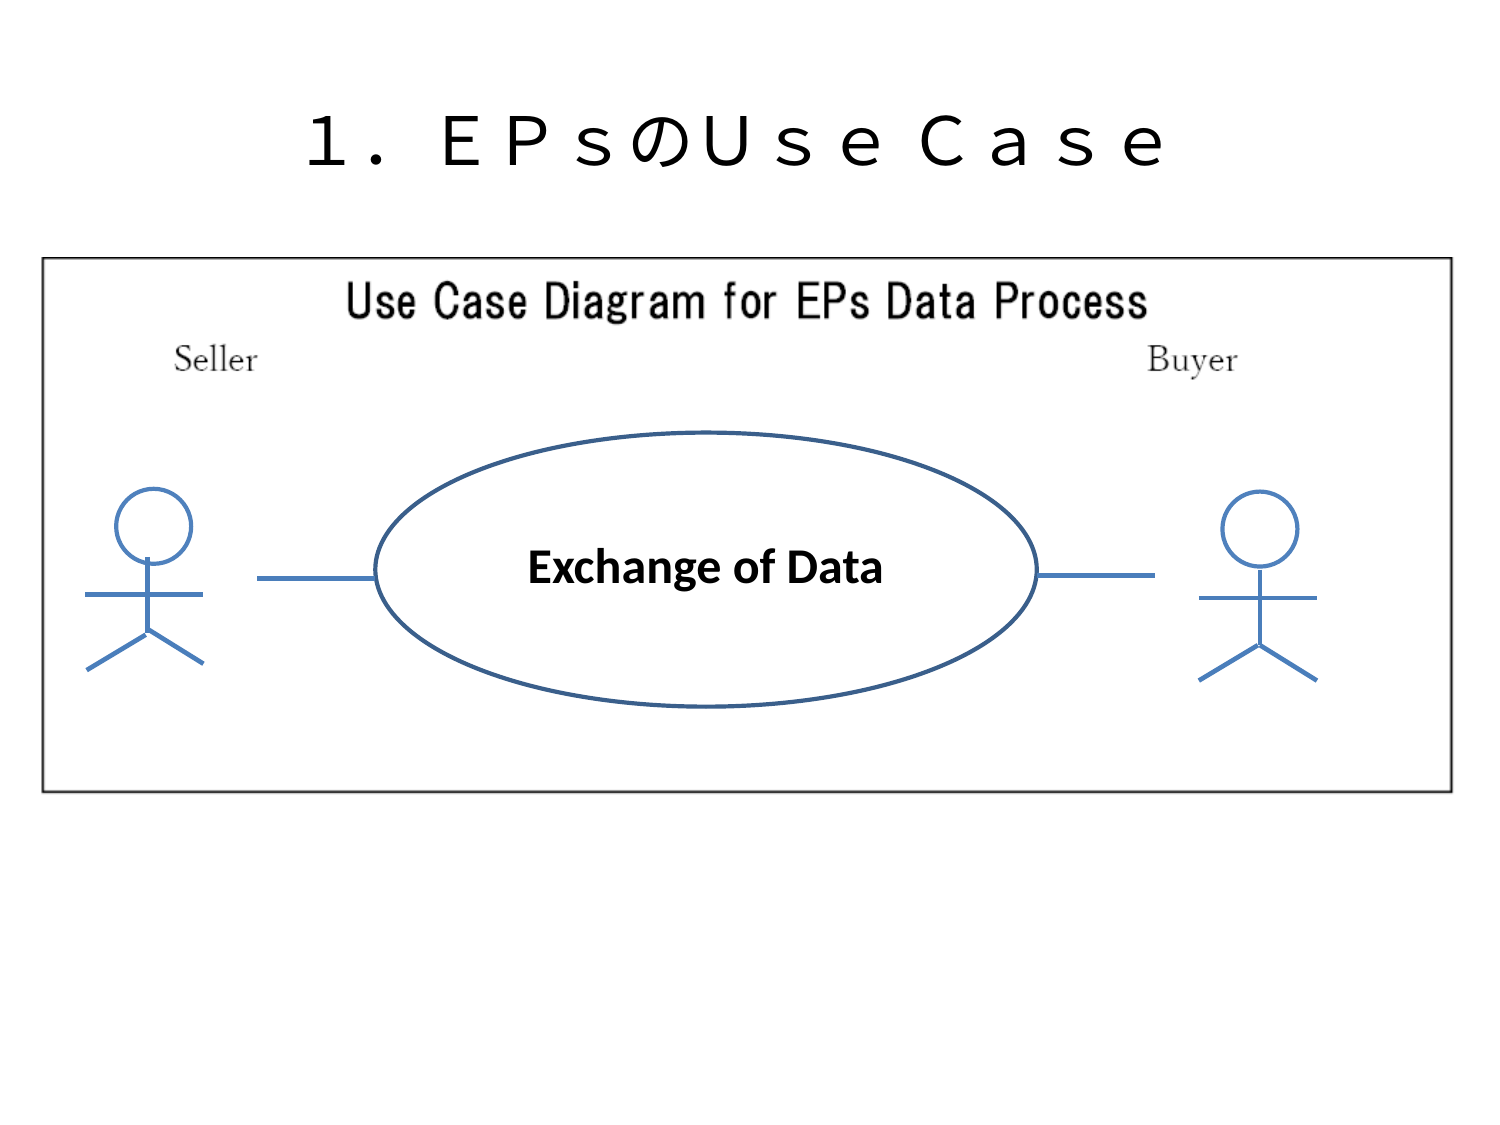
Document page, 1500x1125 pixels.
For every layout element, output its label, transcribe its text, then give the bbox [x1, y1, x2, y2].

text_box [86, 634, 146, 671]
title １．ＥＰｓのＵｓｅ Ｃａｓｅ [75, 45, 1425, 233]
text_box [1198, 644, 1258, 681]
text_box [146, 628, 204, 664]
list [40, 256, 1457, 796]
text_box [1259, 644, 1318, 681]
